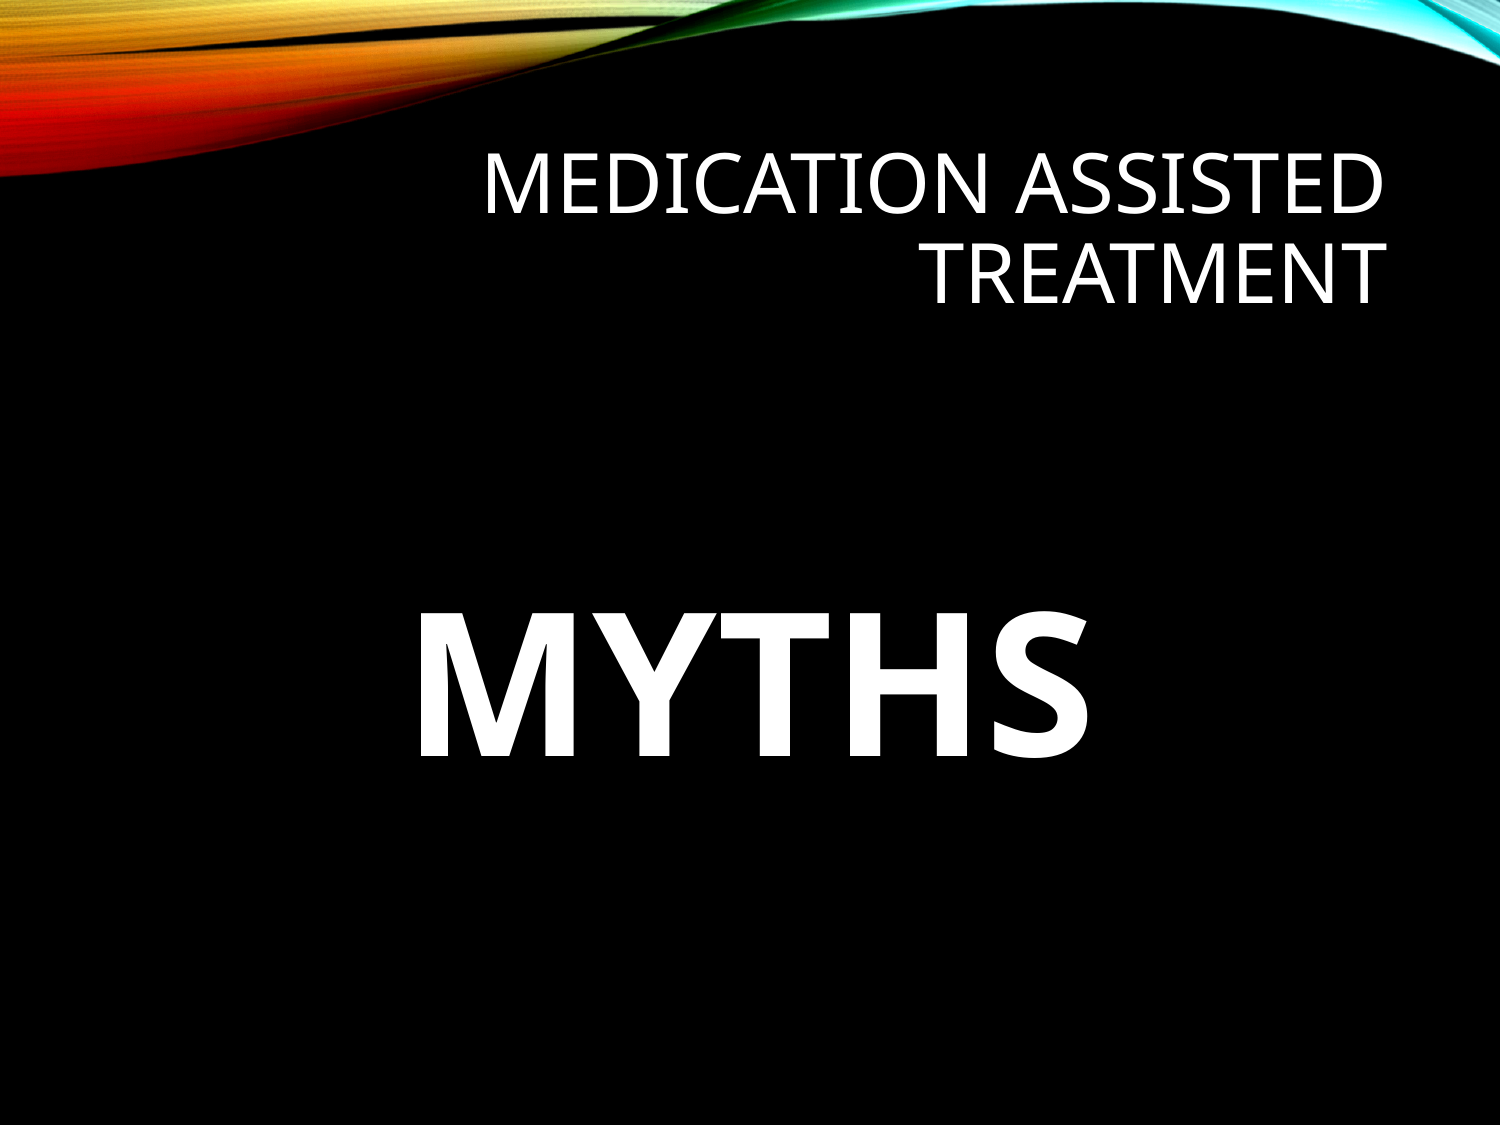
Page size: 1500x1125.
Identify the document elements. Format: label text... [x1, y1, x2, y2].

title Medication Assisted Treatment [356, 125, 1403, 338]
picture [0, 0, 1500, 178]
list MYTHS [97, 360, 1403, 1028]
